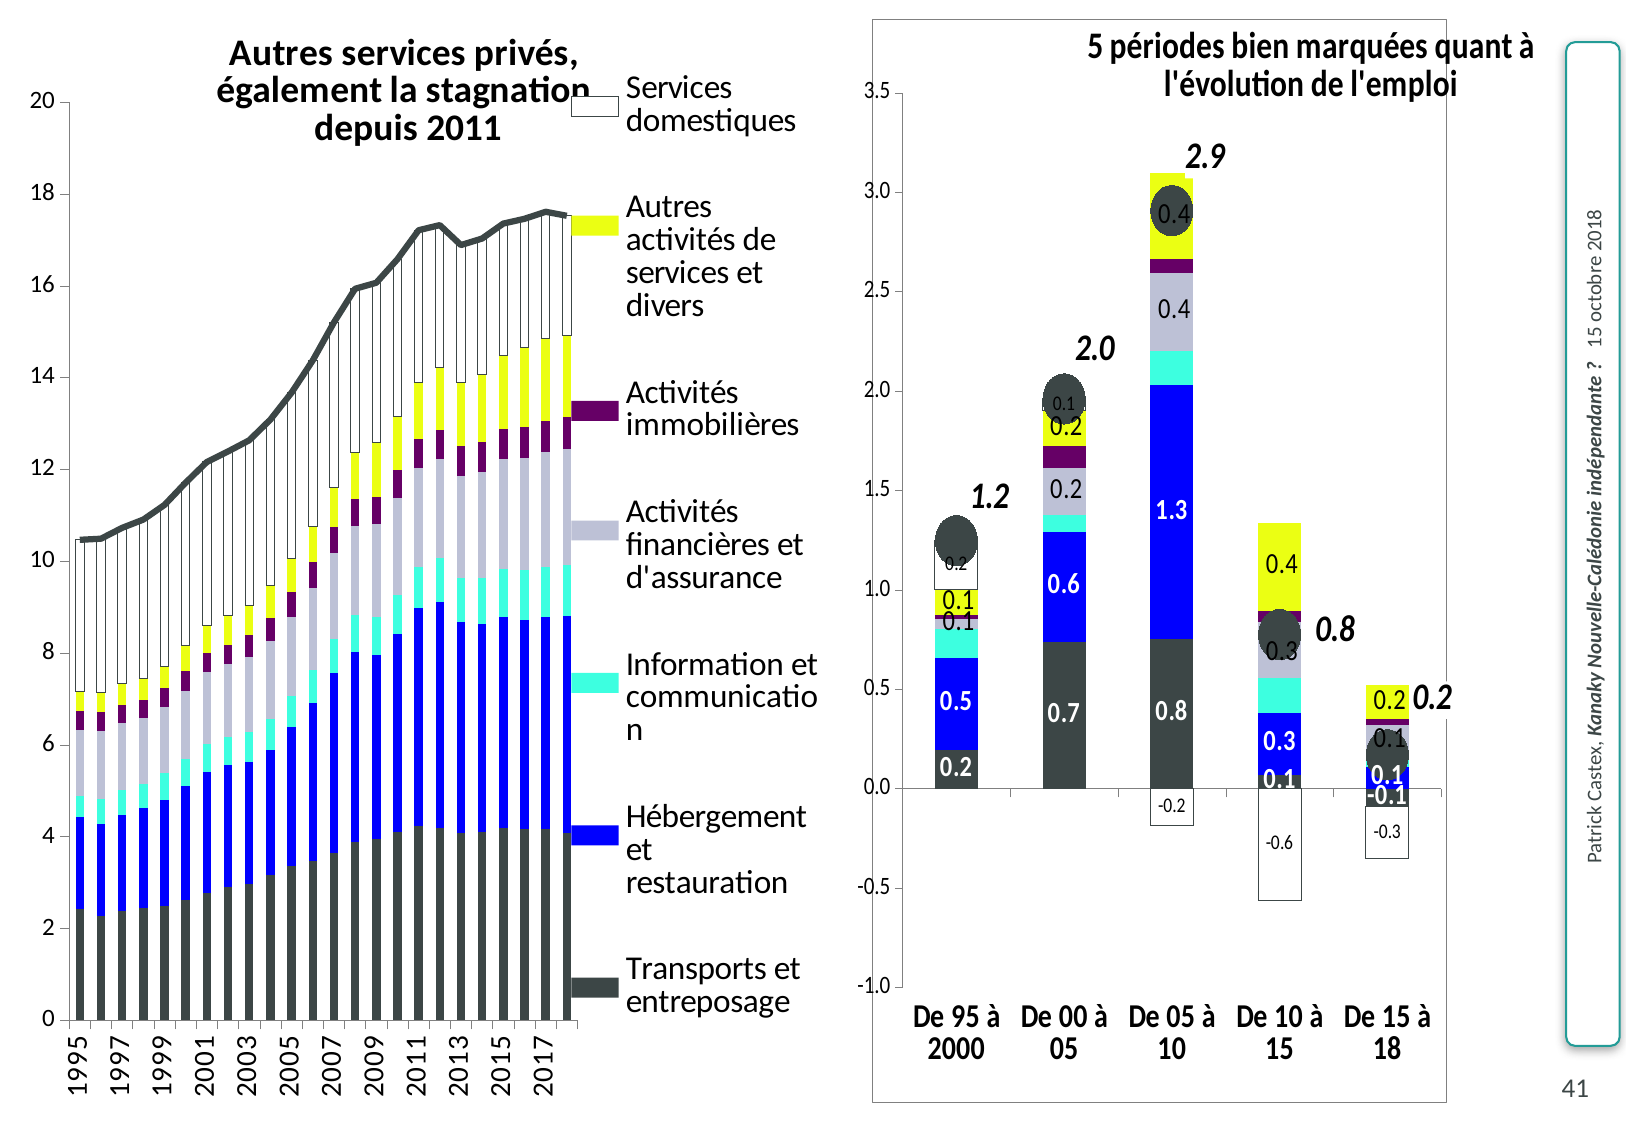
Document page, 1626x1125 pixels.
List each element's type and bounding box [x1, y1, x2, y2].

chart [856, 18, 1542, 1103]
chart [25, 18, 841, 1103]
